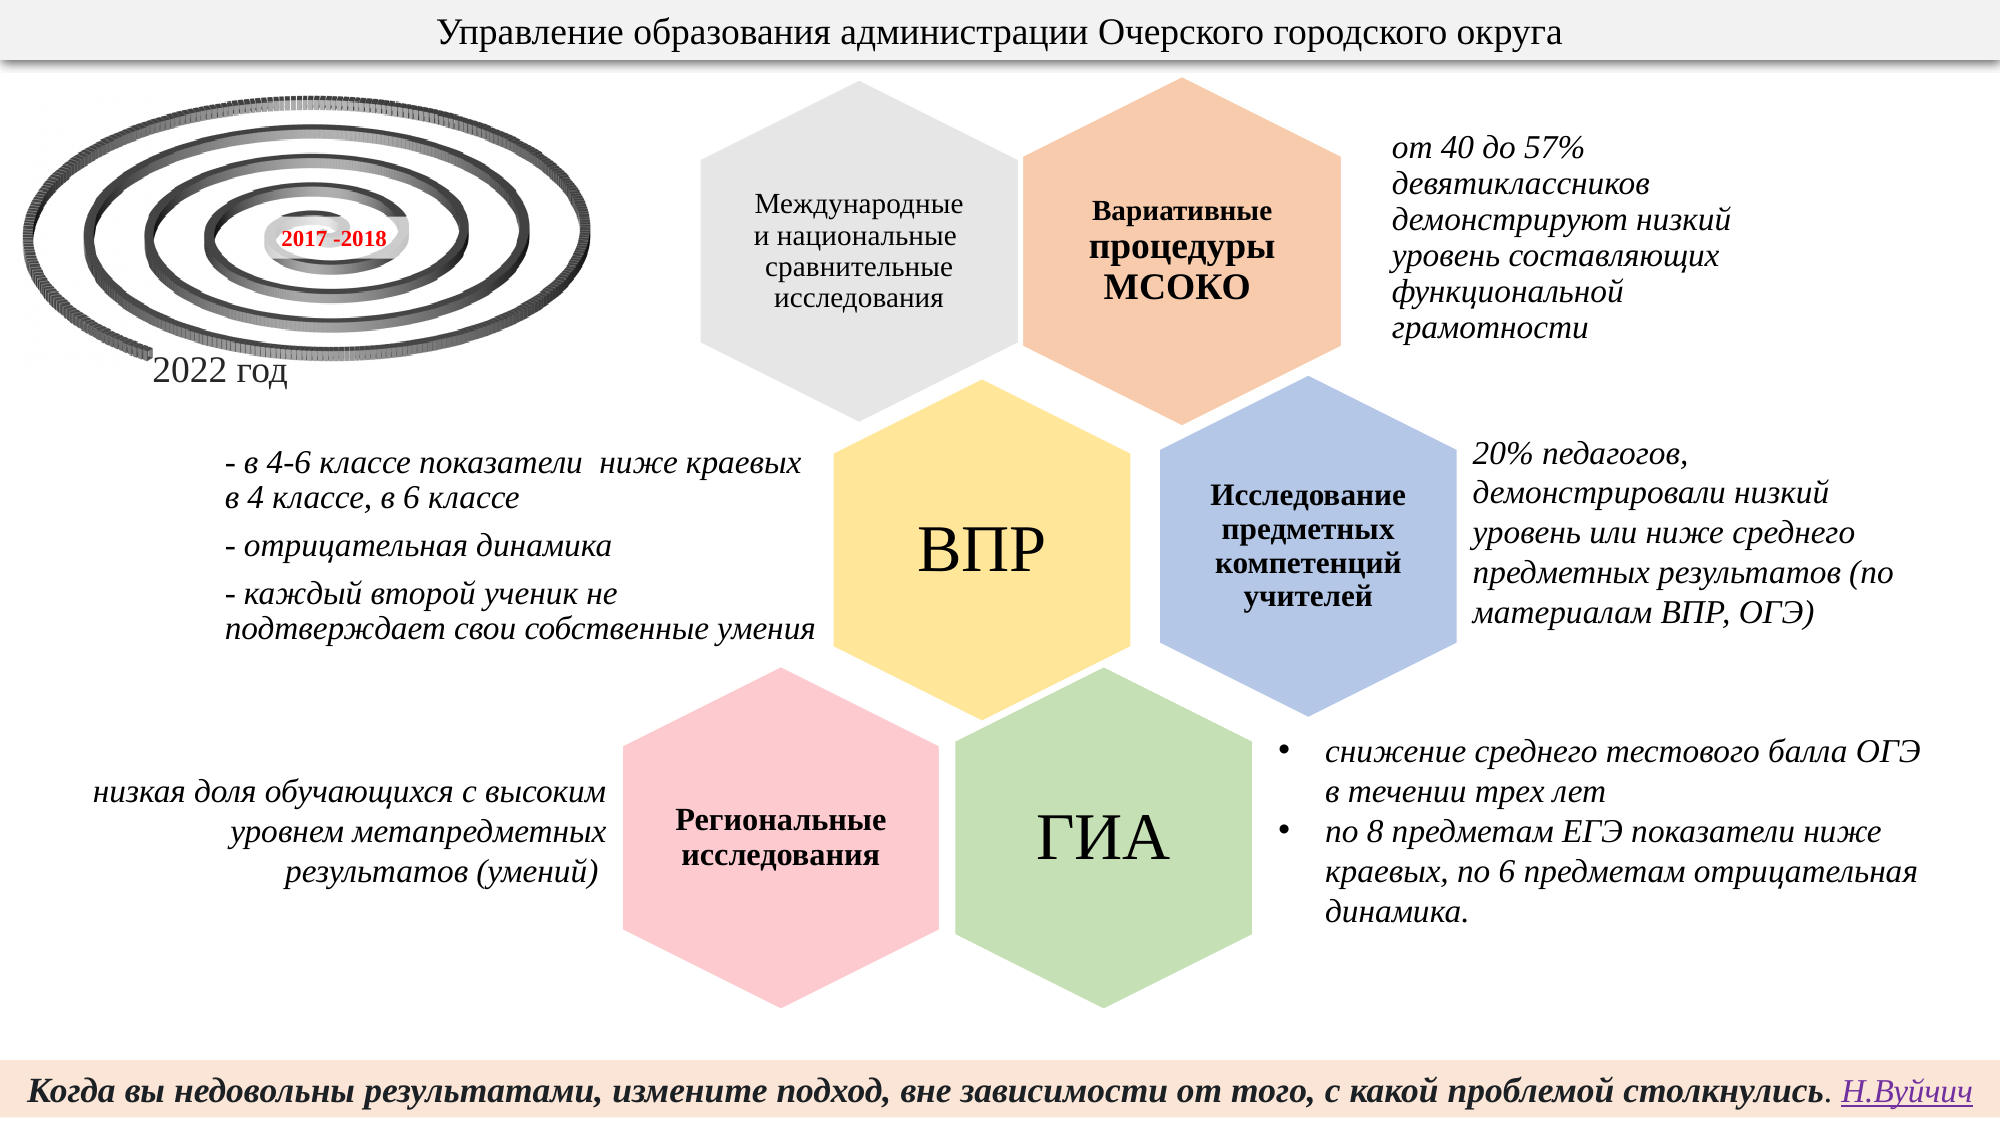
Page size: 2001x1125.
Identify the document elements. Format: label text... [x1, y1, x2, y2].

text_box Когда вы недовольны результатами, измените подход, вне зависимости от того, с какой проблемой столкнулись. Н.Вуйчич [0, 1060, 2000, 1118]
text_box 2022 год [137, 368, 213, 397]
text_box снижение среднего тестового балла ОГЭ в течении трех лет по 8 предметам ЕГЭ показатели ниже краевых, по 6 предметам отрицательная динамика. [1842, 721, 1948, 936]
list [213, 75, 1842, 1010]
text_box 20% педагогов, демонстрировали низкий уровень или ниже среднего предметных результатов (по материалам ВПР, ОГЭ) [1842, 423, 1948, 638]
slide_number 2 [1412, 1042, 1863, 1103]
text_box низкая доля обучающихся с высоким уровнем метапредметных результатов (умений) [46, 762, 213, 897]
picture [16, 90, 595, 368]
text_box Управление образования администрации Очерского городского округа [0, 0, 2000, 60]
